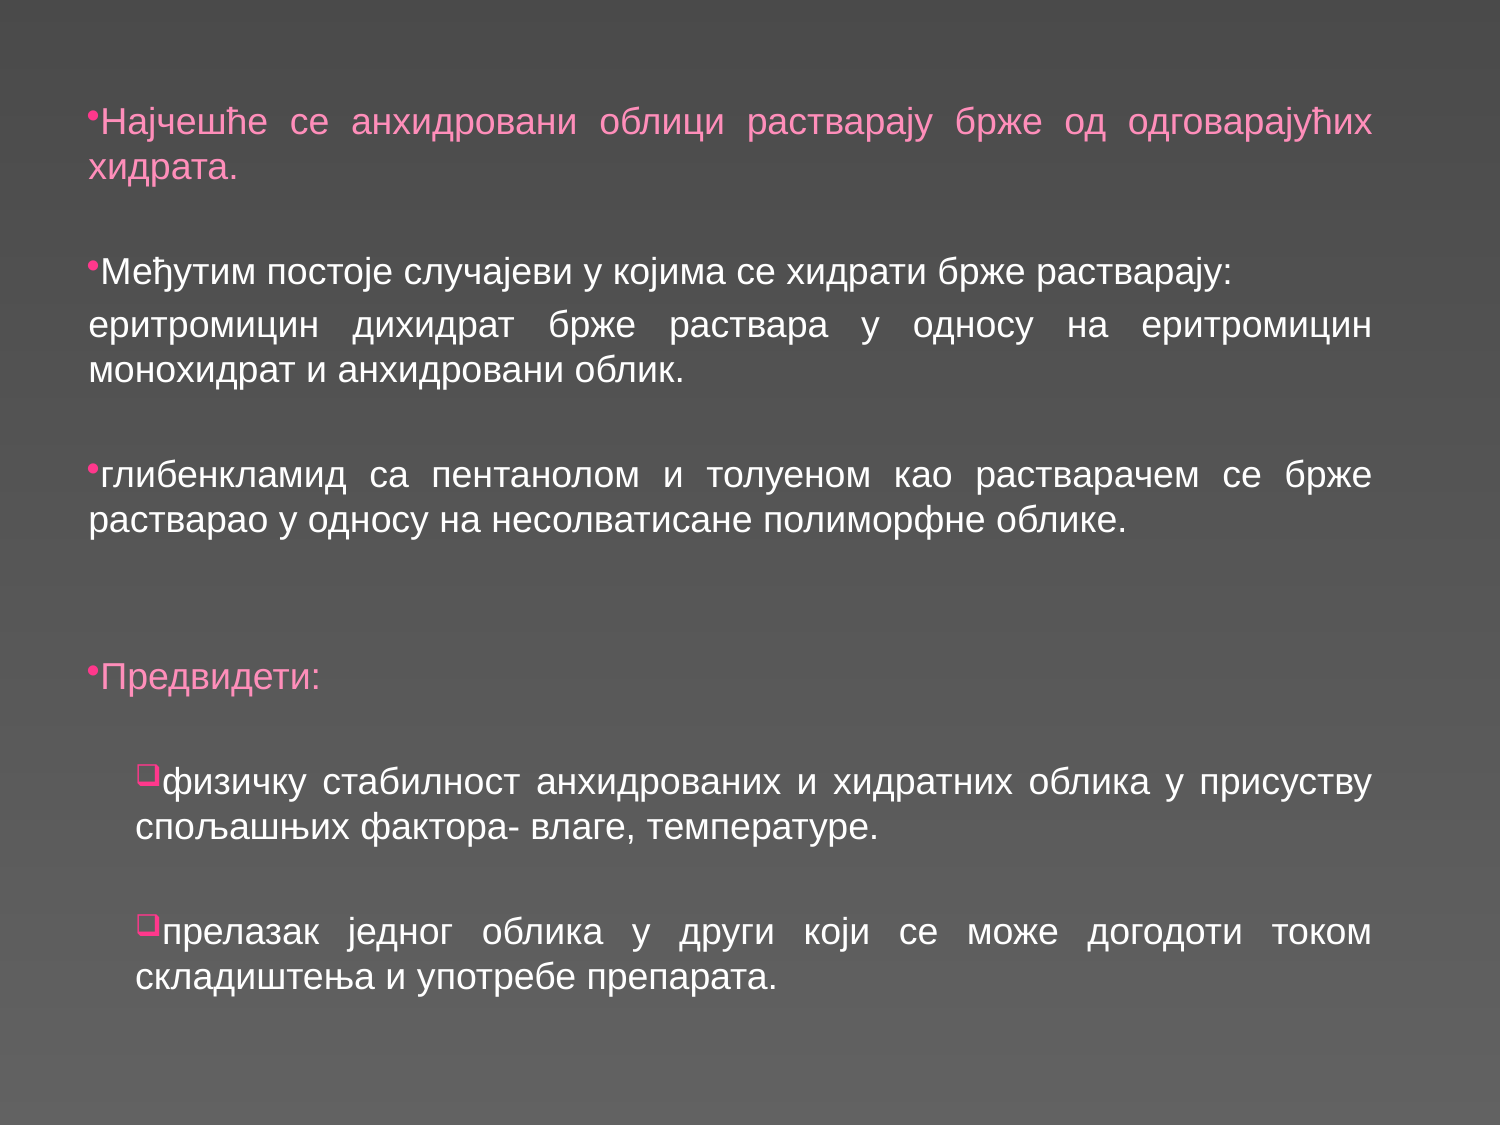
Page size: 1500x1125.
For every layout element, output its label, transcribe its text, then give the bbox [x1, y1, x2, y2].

list Најчешће се анхидровани облици растварају брже од одговарајућих хидрата. Међутим постоје случајеви у којима се хидрати брже растварају: еритромицин дихидрат брже раствара у односу на еритромицин монохидрат и анхидровани облик. глибенкламид са пентанолом и толуеном као растварачем се брже растварао у односу на несолватисане полиморфне облике. Предвидети: физичку стабилност анхидрованих и хидратних облика у присуству спољашњих фактора- влаге, температуре. прелазак једног облика у други који се може догодоти током складиштења и употребе препарата. [0, 90, 1388, 1083]
